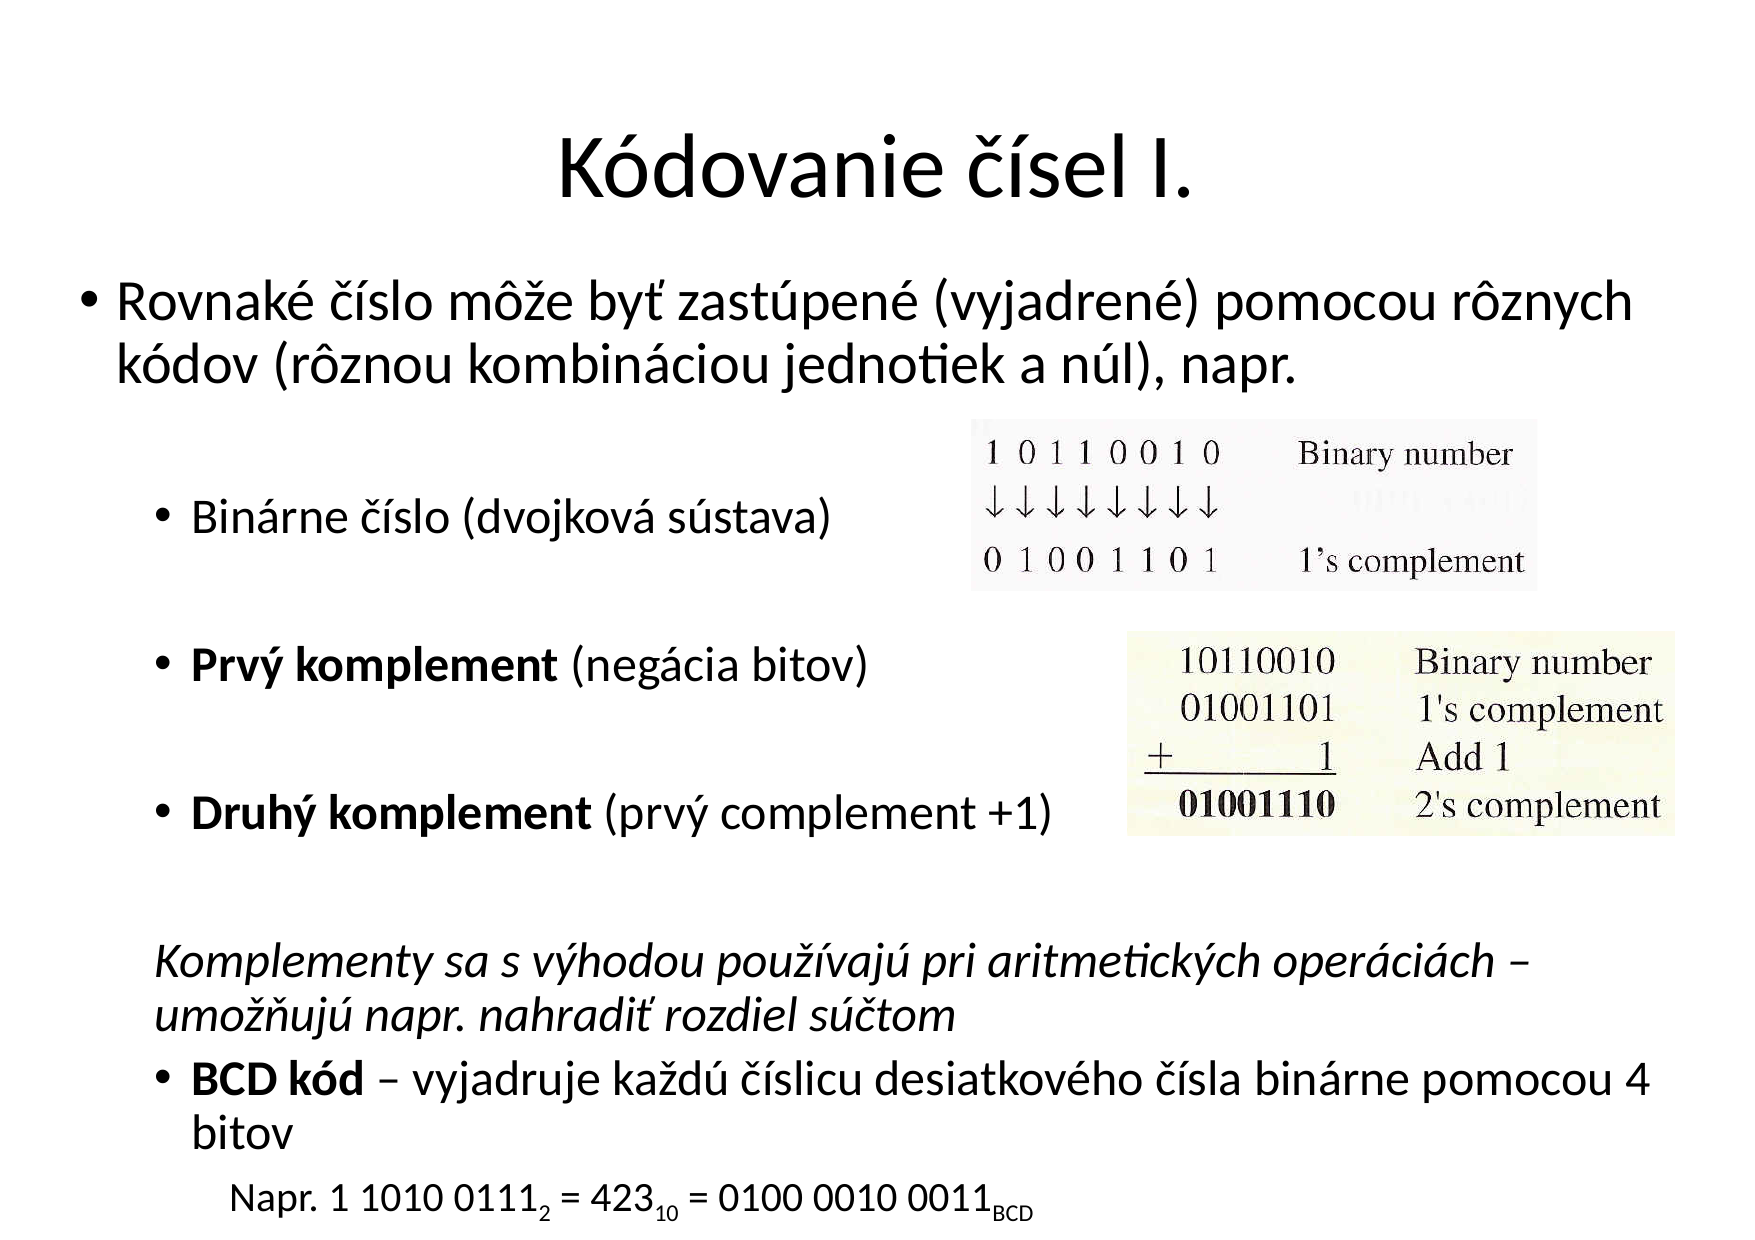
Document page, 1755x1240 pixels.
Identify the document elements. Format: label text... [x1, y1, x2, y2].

picture [1126, 631, 1676, 836]
list Rovnaké číslo môže byť zastúpené (vyjadrené) pomocou rôznych kódov (rôznou kombináciou jednotiek a núl), napr. Binárne číslo (dvojková sústava) Prvý komplement (negácia bitov) Druhý komplement (prvý complement +1) Komplementy sa s výhodou používajú pri aritmetických operáciách – umožňujú napr. nahradiť rozdiel súčtom BCD kód – vyjadruje každú číslicu desiatkového čísla binárne pomocou 4 bitov Napr. 1 1010 01112 = 42310 = 0100 0010 0011BCD [79, 270, 1728, 1197]
title Kódovanie čísel I. [214, 117, 1540, 270]
picture [970, 419, 1538, 591]
